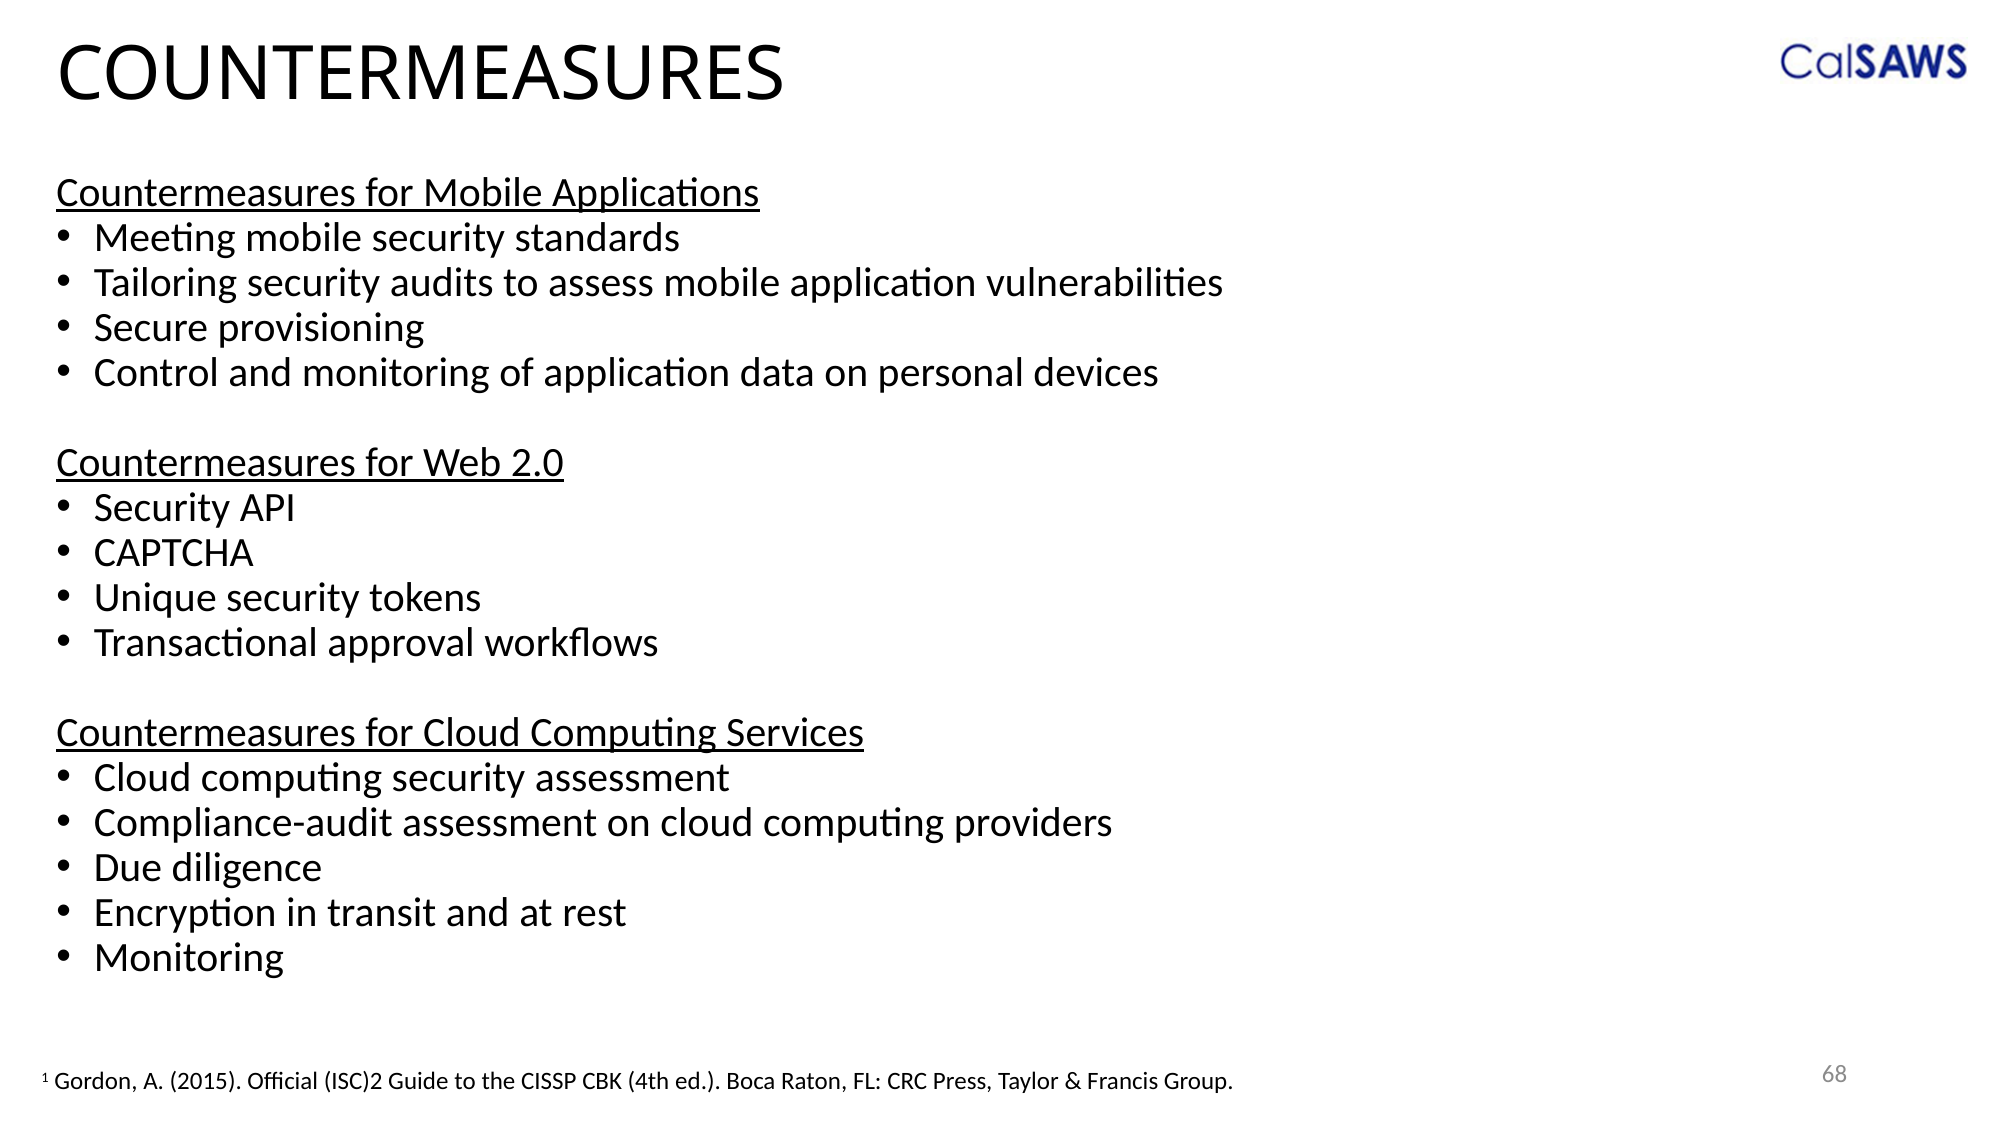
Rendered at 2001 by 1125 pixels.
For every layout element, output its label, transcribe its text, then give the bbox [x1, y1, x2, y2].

list Countermeasures for Mobile Applications Meeting mobile security standards Tailoring security audits to assess mobile application vulnerabilities Secure provisioning Control and monitoring of application data on personal devices Countermeasures for Web 2.0 Security API CAPTCHA Unique security tokens Transactional approval workflows Countermeasures for Cloud Computing Services Cloud computing security assessment Compliance-audit assessment on cloud computing providers Due diligence Encryption in transit and at rest Monitoring [41, 163, 1863, 1023]
title COUNTERMEASURES [41, 27, 1678, 132]
picture [1780, 37, 1968, 84]
text_box 1 Gordon, A. (2015). Official (ISC)2 Guide to the CISSP CBK (4th ed.). Boca Raton, FL: CRC Press, Taylor & Francis Group. [26, 1057, 1371, 1102]
slide_number 68 [1412, 1042, 1863, 1103]
